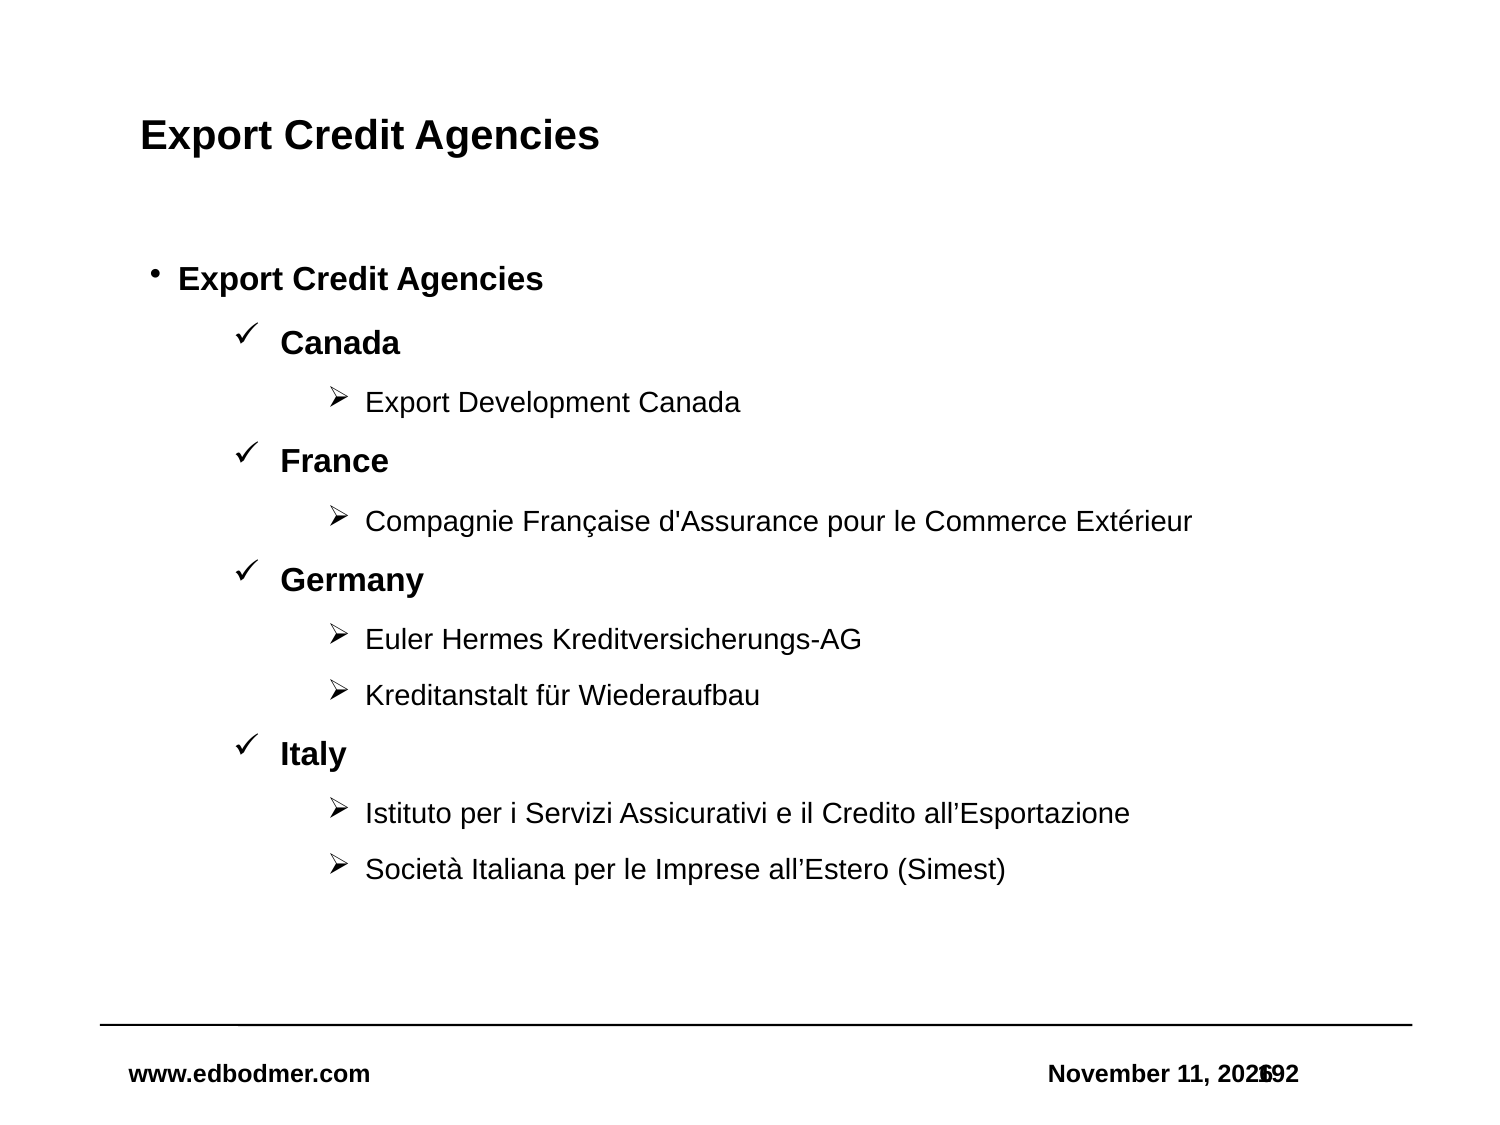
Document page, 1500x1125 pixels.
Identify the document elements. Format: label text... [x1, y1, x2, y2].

list Export Credit Agencies Canada Export Development Canada France Compagnie Française d'Assurance pour le Commerce Extérieur Germany Euler Hermes Kreditversicherungs-AG Kreditanstalt für Wiederaufbau Italy Istituto per i Servizi Assicurativi e il Credito all’Esportazione Società Italiana per le Imprese all’Estero (Simest) [124, 249, 1376, 1001]
title Export Credit Agencies [124, 99, 1288, 226]
